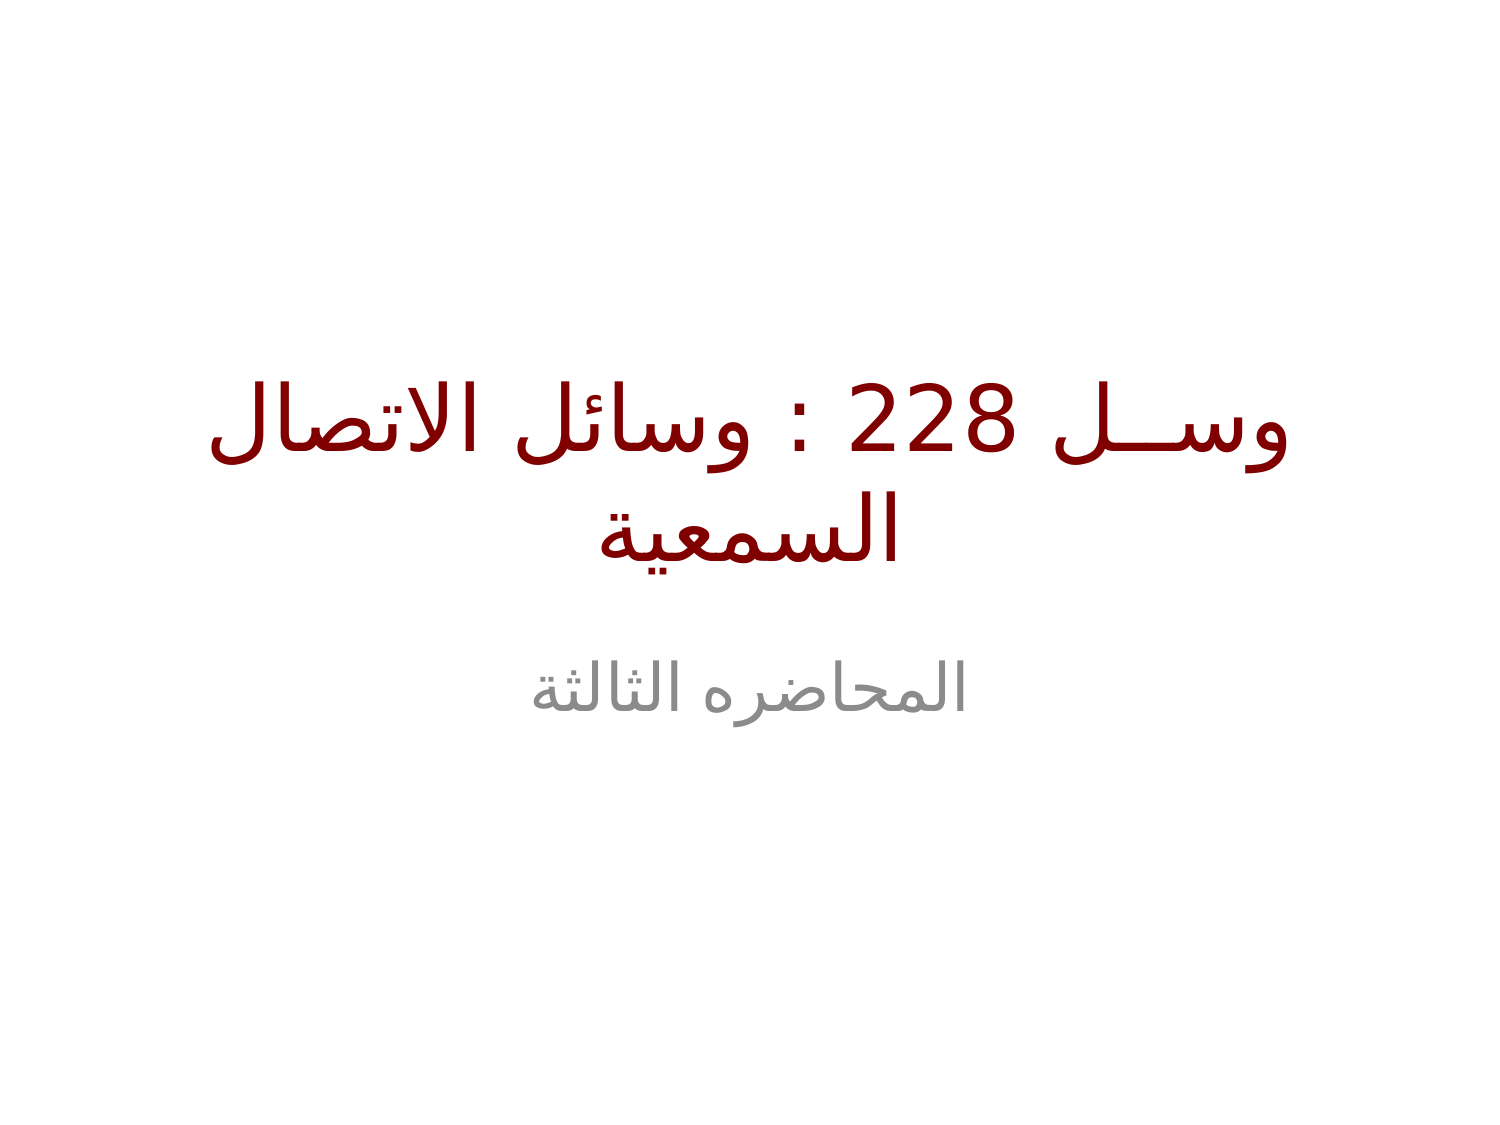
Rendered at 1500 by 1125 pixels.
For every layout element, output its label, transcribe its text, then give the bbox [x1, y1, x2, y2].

title وســل 228 : وسائل الاتصال السمعية [112, 349, 1388, 591]
subtitle المحاضره الثالثة [225, 637, 1275, 925]
